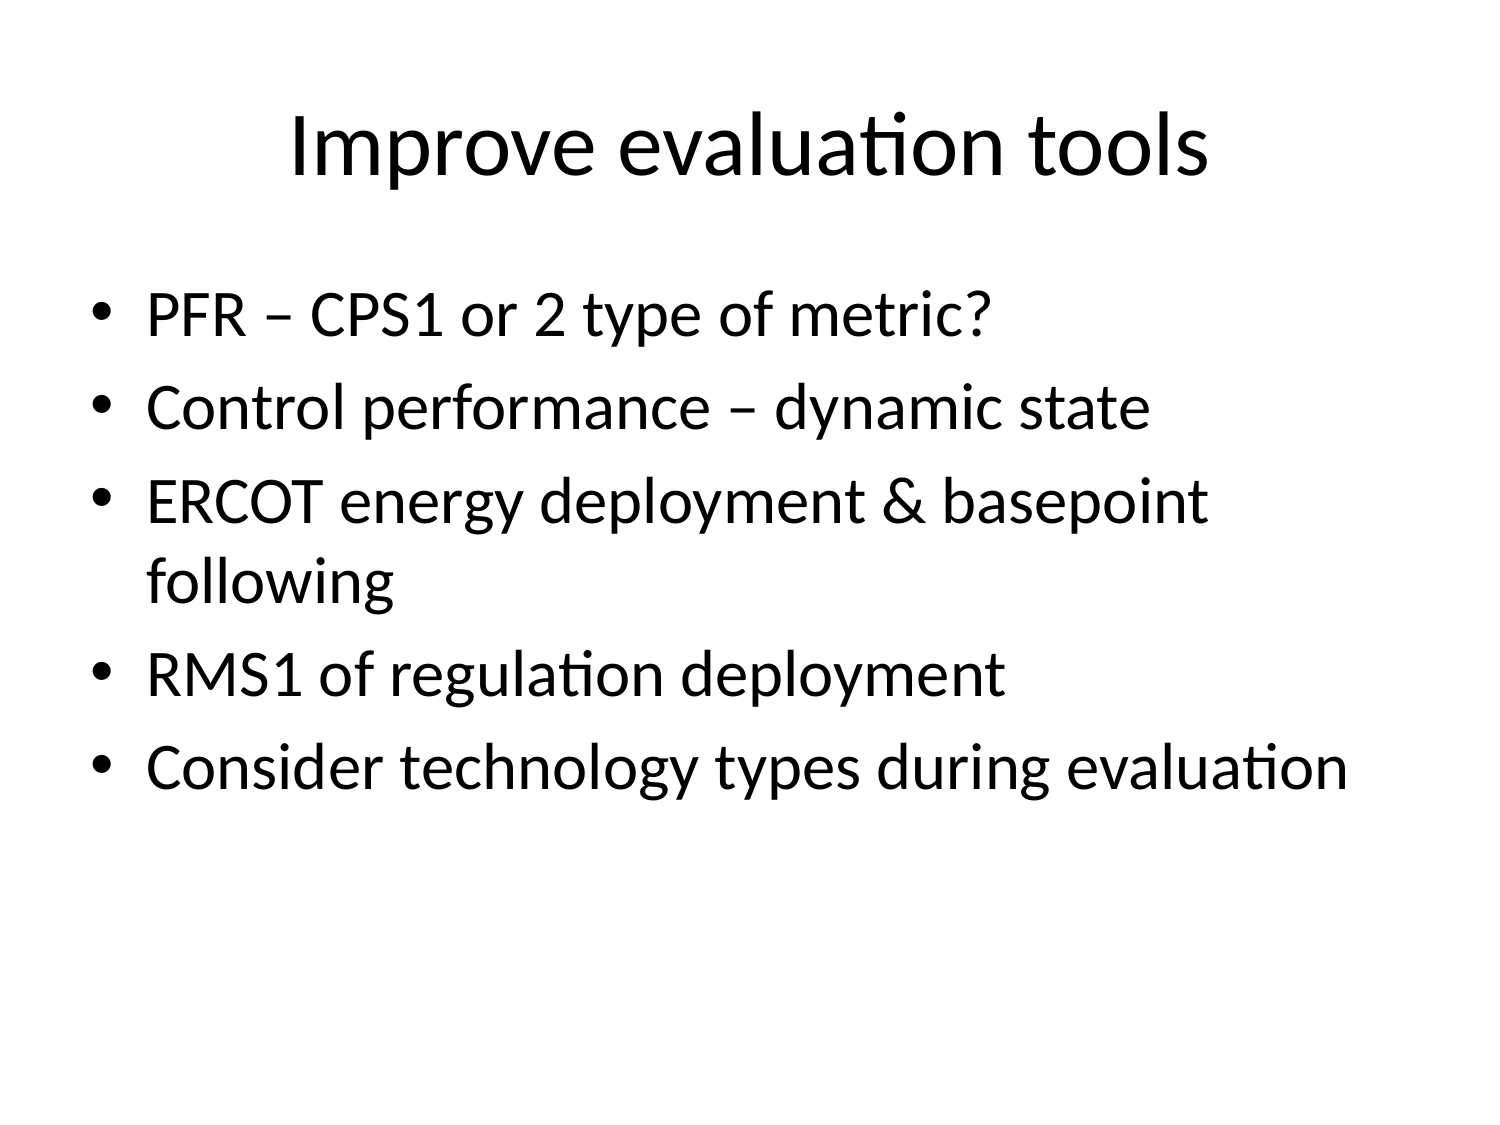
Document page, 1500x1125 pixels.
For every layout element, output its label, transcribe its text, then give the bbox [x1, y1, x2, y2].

title Improve evaluation tools [75, 45, 1425, 233]
list PFR – CPS1 or 2 type of metric? Control performance – dynamic state ERCOT energy deployment & basepoint following RMS1 of regulation deployment Consider technology types during evaluation [75, 262, 1425, 1005]
